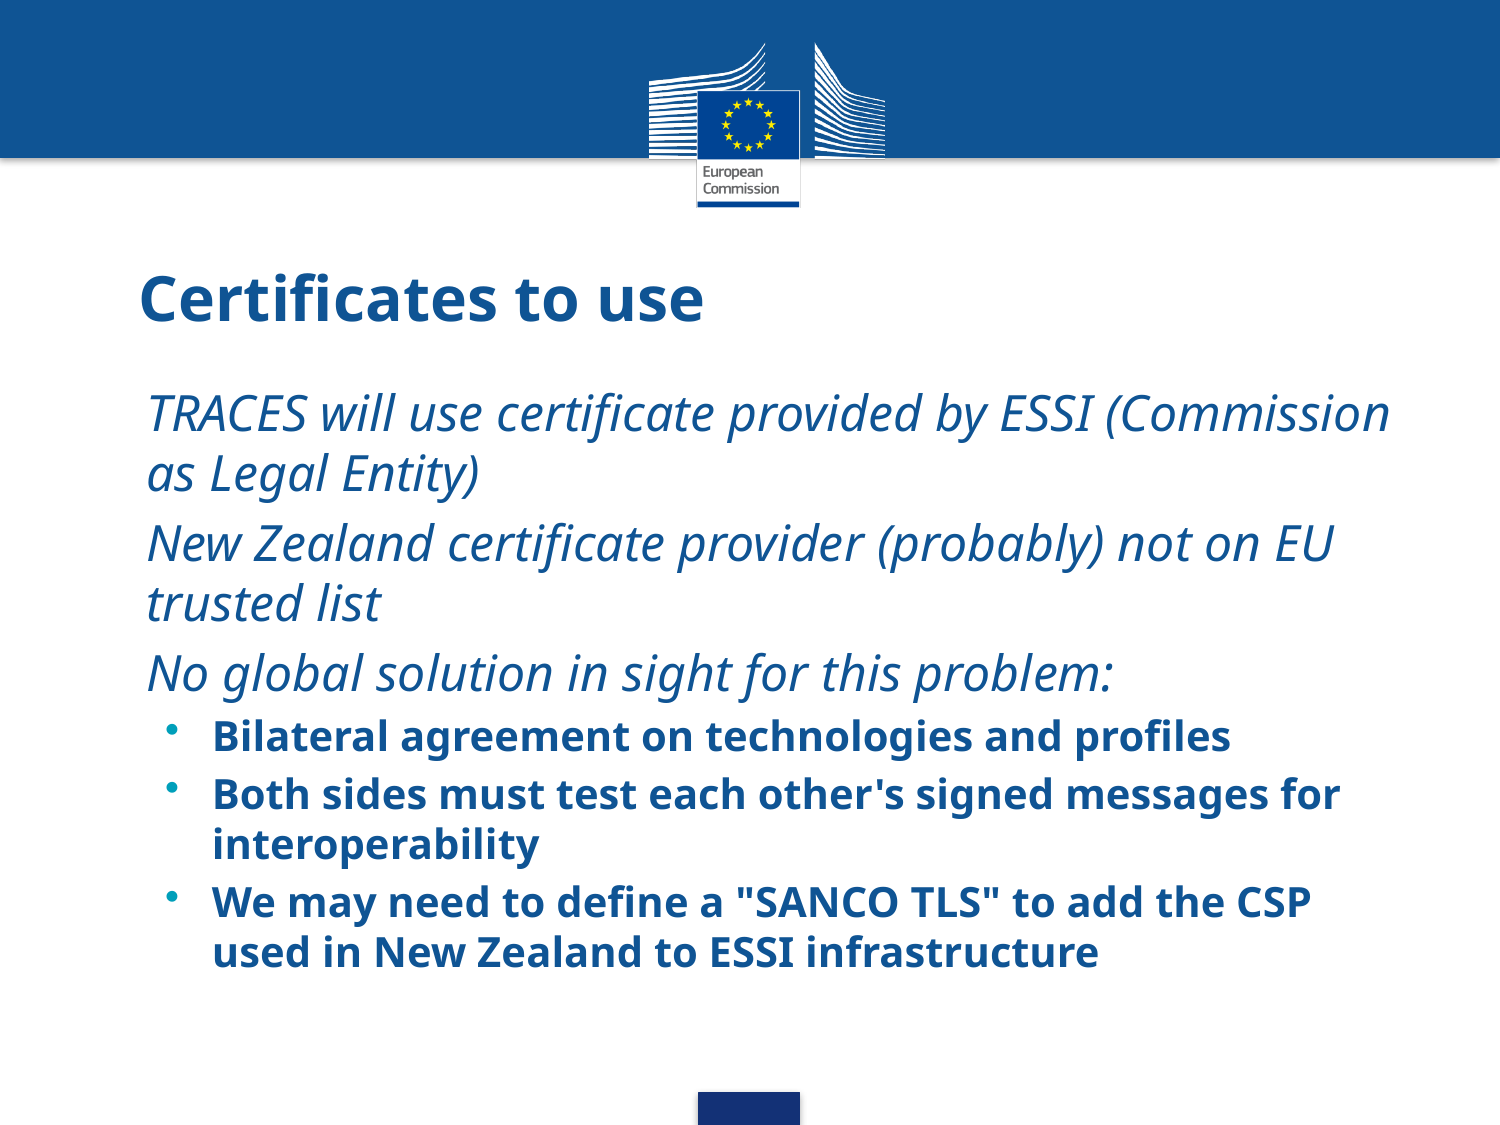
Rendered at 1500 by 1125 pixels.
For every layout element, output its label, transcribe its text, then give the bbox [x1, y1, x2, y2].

title Certificates to use [64, 219, 1415, 374]
list TRACES will use certificate provided by ESSI (Commission as Legal Entity) New Zealand certificate provider (probably) not on EU trusted list No global solution in sight for this problem: Bilateral agreement on technologies and profiles Both sides must test each other's signed messages for interoperability We may need to define a "SANCO TLS" to add the CSP used in New Zealand to ESSI infrastructure [75, 373, 1425, 953]
picture [649, 42, 885, 208]
